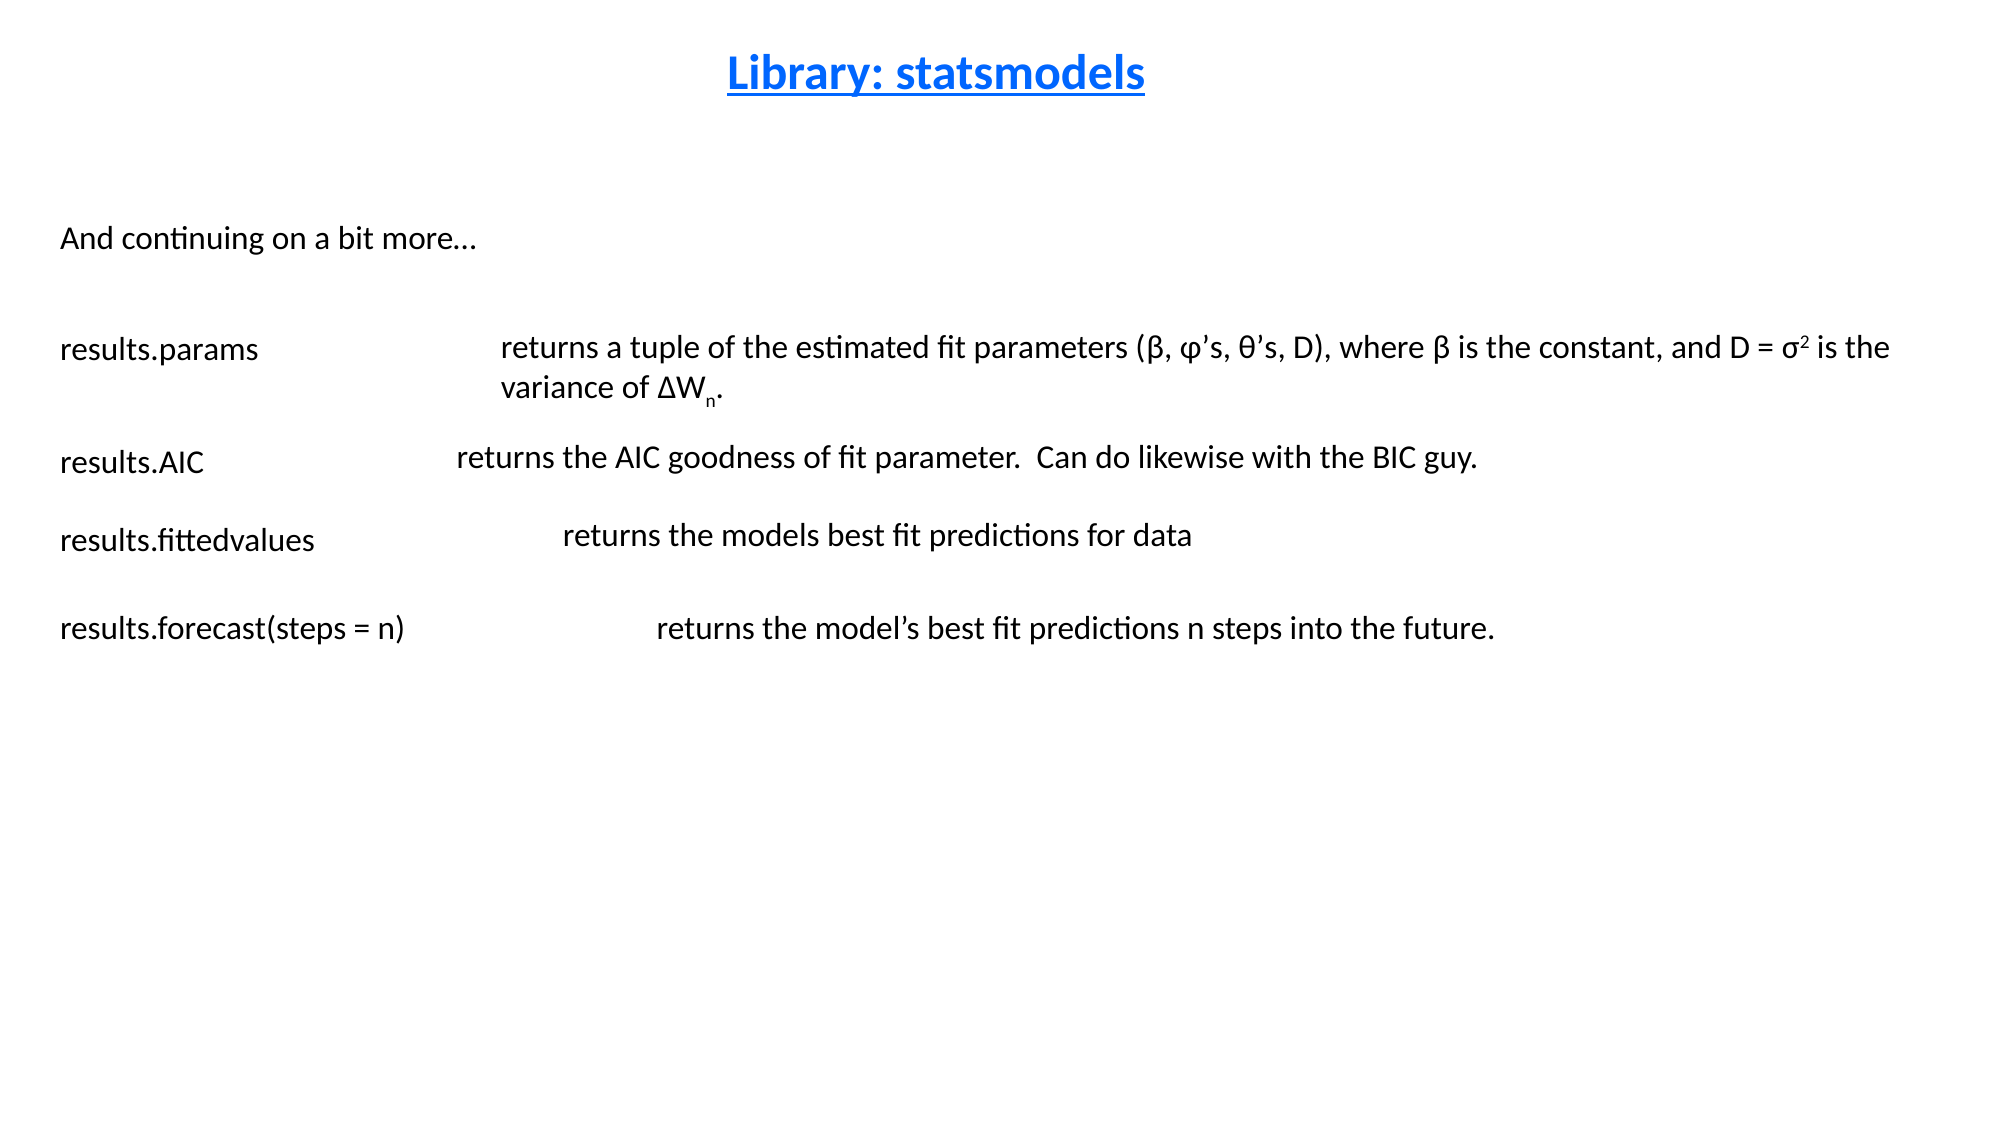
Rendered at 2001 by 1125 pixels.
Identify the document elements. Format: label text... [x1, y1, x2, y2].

text_box results.fittedvalues [45, 511, 344, 566]
text_box results.AIC [45, 432, 318, 488]
text_box results.forecast(steps = n) [45, 598, 442, 654]
text_box And continuing on a bit more… [45, 209, 1127, 264]
text_box Library: statsmodels [712, 32, 1161, 108]
text_box returns the models best fit predictions for data [548, 505, 1255, 561]
text_box returns the model’s best fit predictions n steps into the future. [641, 598, 1565, 654]
text_box returns a tuple of the estimated fit parameters (β, φ’s, θ’s, D), where β is the constant, and D = σ2 is the variance of ΔWn. [486, 318, 1972, 419]
text_box results.params [45, 320, 318, 375]
text_box returns the AIC goodness of fit parameter. Can do likewise with the BIC guy. [441, 427, 1721, 483]
